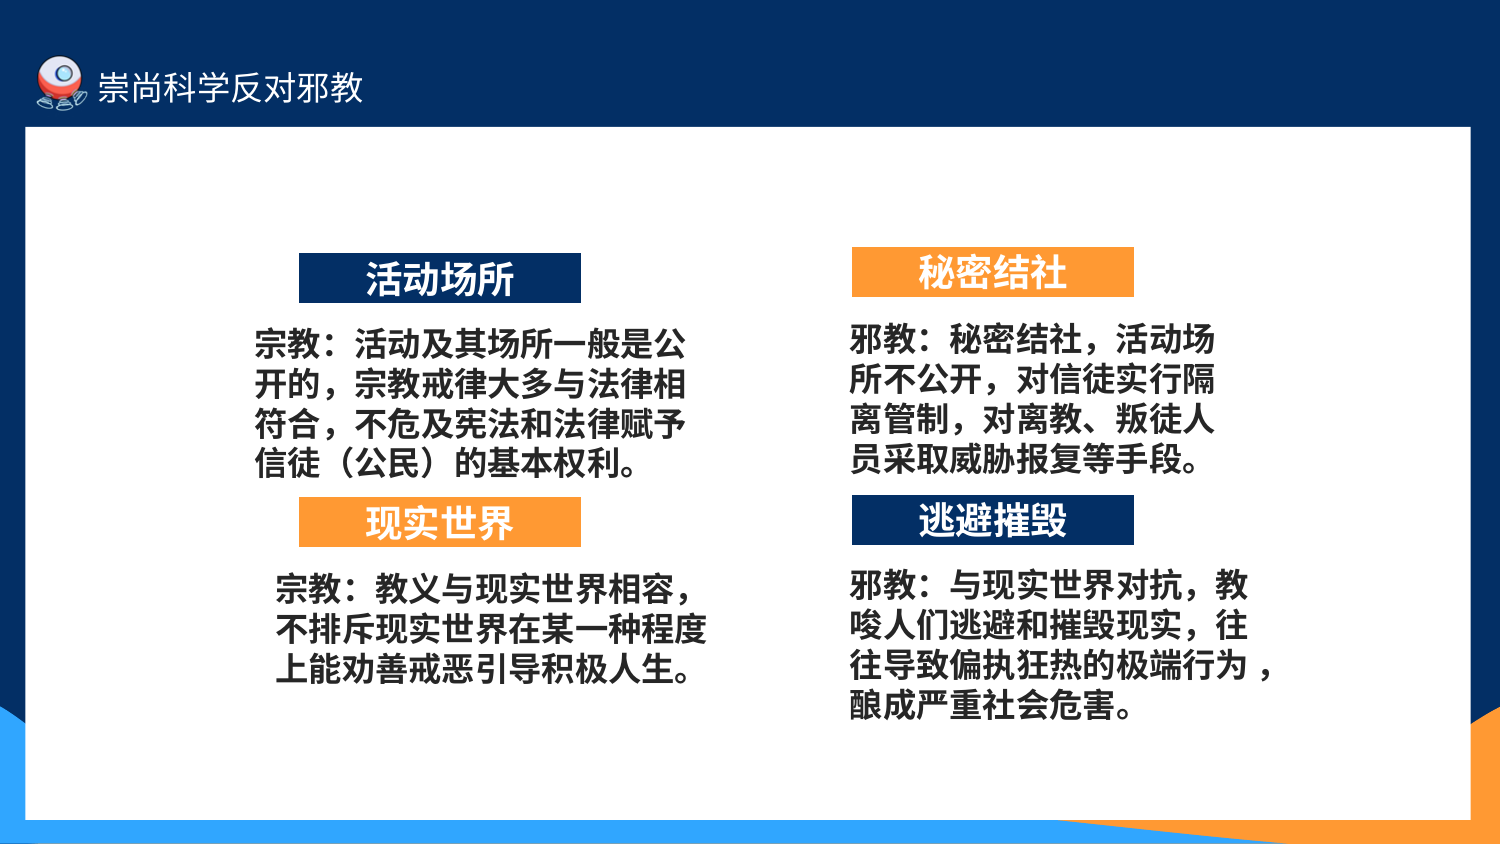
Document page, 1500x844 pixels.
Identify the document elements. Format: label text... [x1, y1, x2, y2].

text_box 邪教：秘密结社，活动场所不公开，对信徒实行隔离管制，对离教、叛徒人员采取威胁报复等手段。 [849, 318, 1221, 424]
text_box 活动场所 [299, 253, 582, 304]
text_box 秘密结社 [852, 246, 1135, 297]
text_box 宗教：活动及其场所一般是公开的，宗教戒律大多与法律相符合，不危及宪法和法律赋予信徒（公民）的基本权利。 [254, 322, 700, 429]
text_box 逃避摧毁 [852, 494, 1135, 545]
text_box 邪教：与现实世界对抗，教唆人们逃避和摧毁现实，往往导致偏执狂热的极端行为 ，酿成严重社会危害。 [849, 564, 1281, 745]
text_box 现实世界 [299, 497, 582, 548]
picture [8, 42, 117, 119]
text_box 宗教：教义与现实世界相容，不排斥现实世界在某一种程度上能劝善戒恶引导积极人生。 [275, 568, 735, 674]
